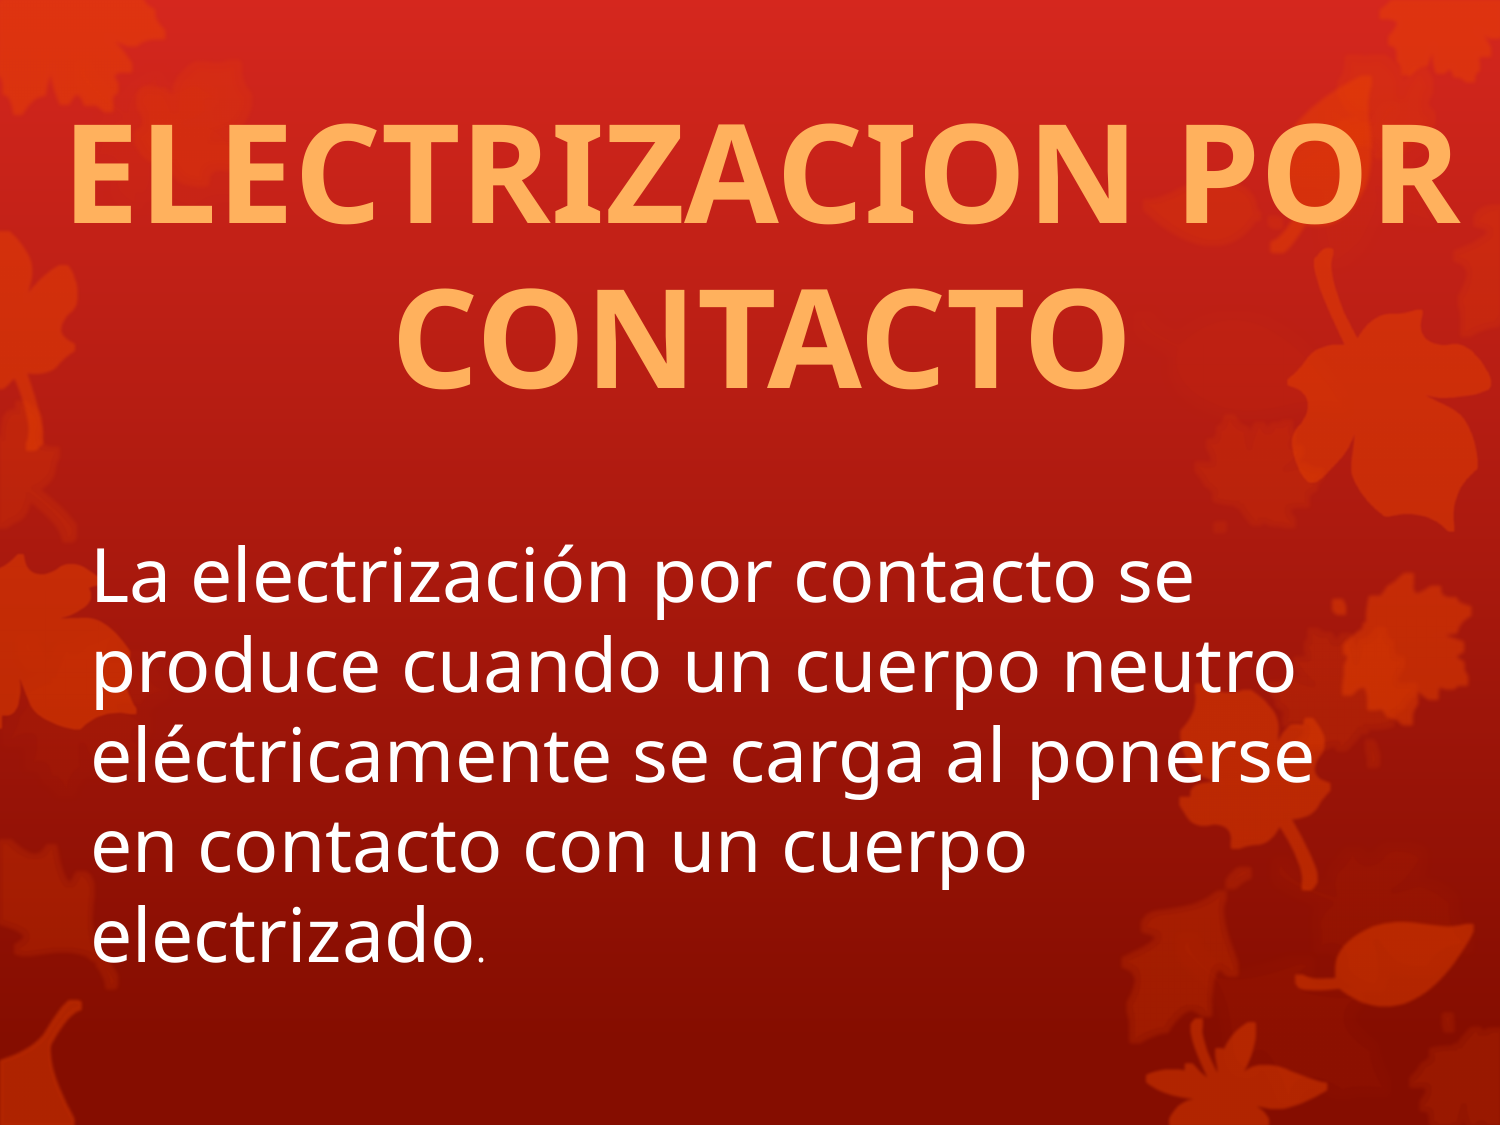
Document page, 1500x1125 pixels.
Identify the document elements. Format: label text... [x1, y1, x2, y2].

list La electrización por contacto se produce cuando un cuerpo neutro eléctricamente se carga al ponerse en contacto con un cuerpo electrizado. [75, 426, 1425, 1005]
text_box ELECTRIZACION POR CONTACTO [24, 78, 1500, 423]
